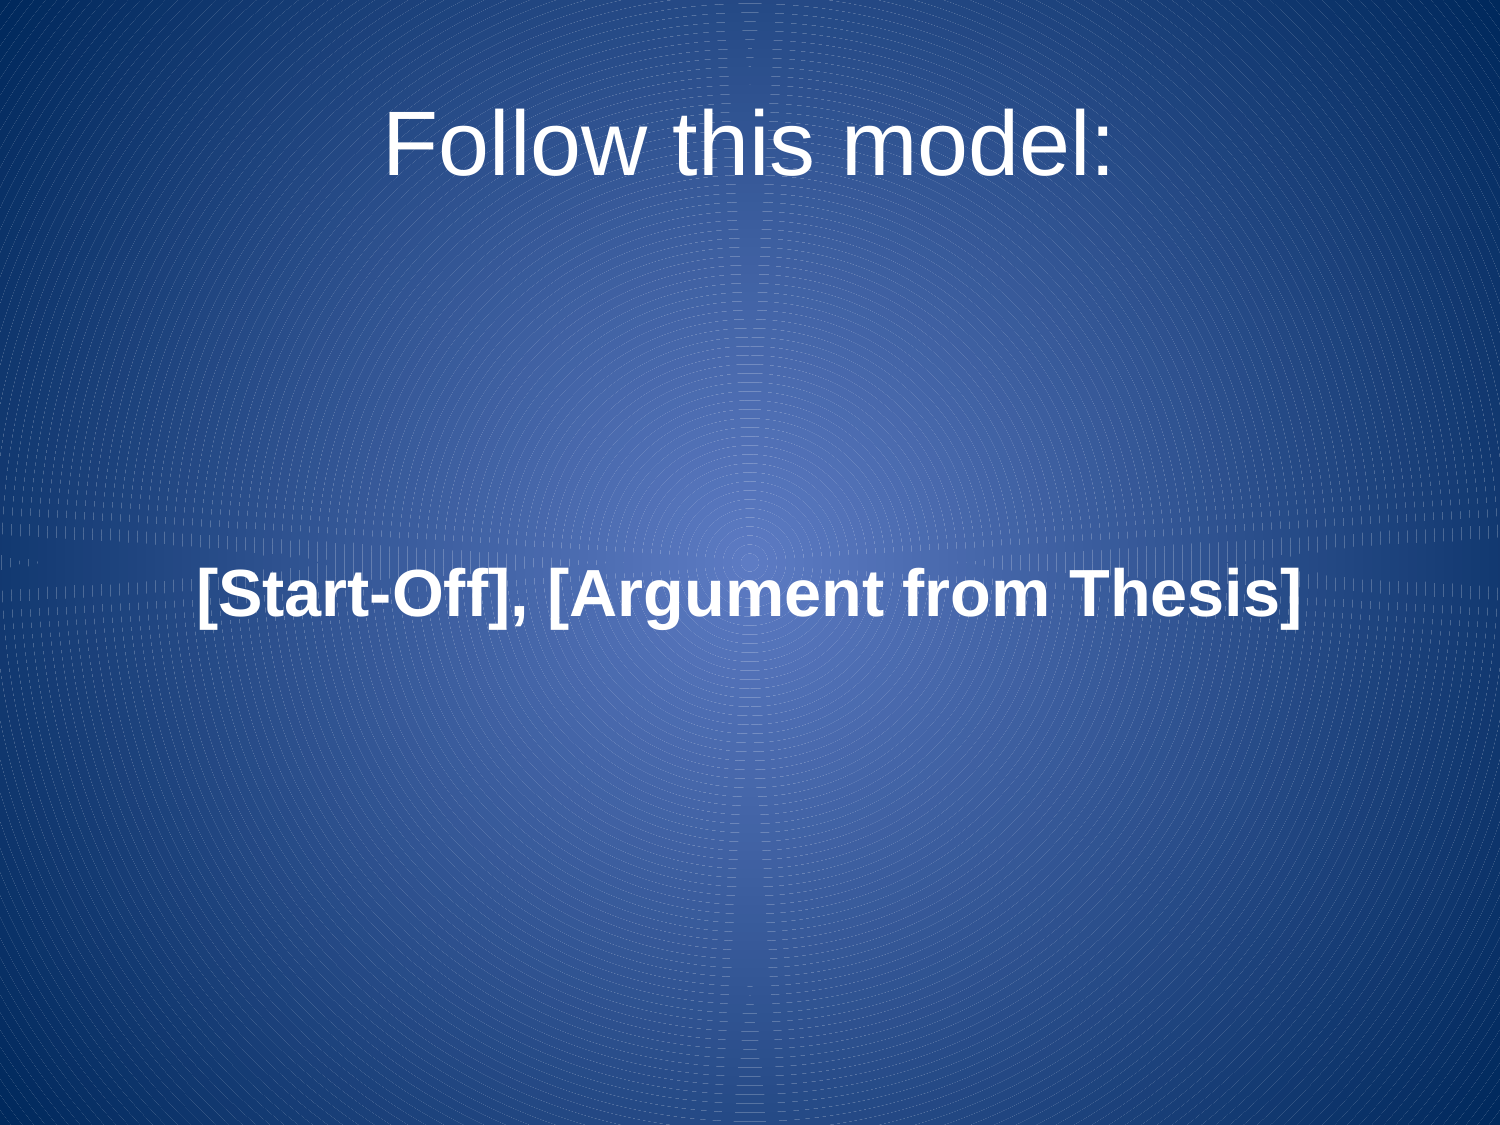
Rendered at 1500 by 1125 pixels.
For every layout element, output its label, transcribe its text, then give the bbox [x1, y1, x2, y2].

title Follow this model: [75, 45, 1425, 233]
list [Start-Off], [Argument from Thesis] [75, 262, 1425, 1005]
